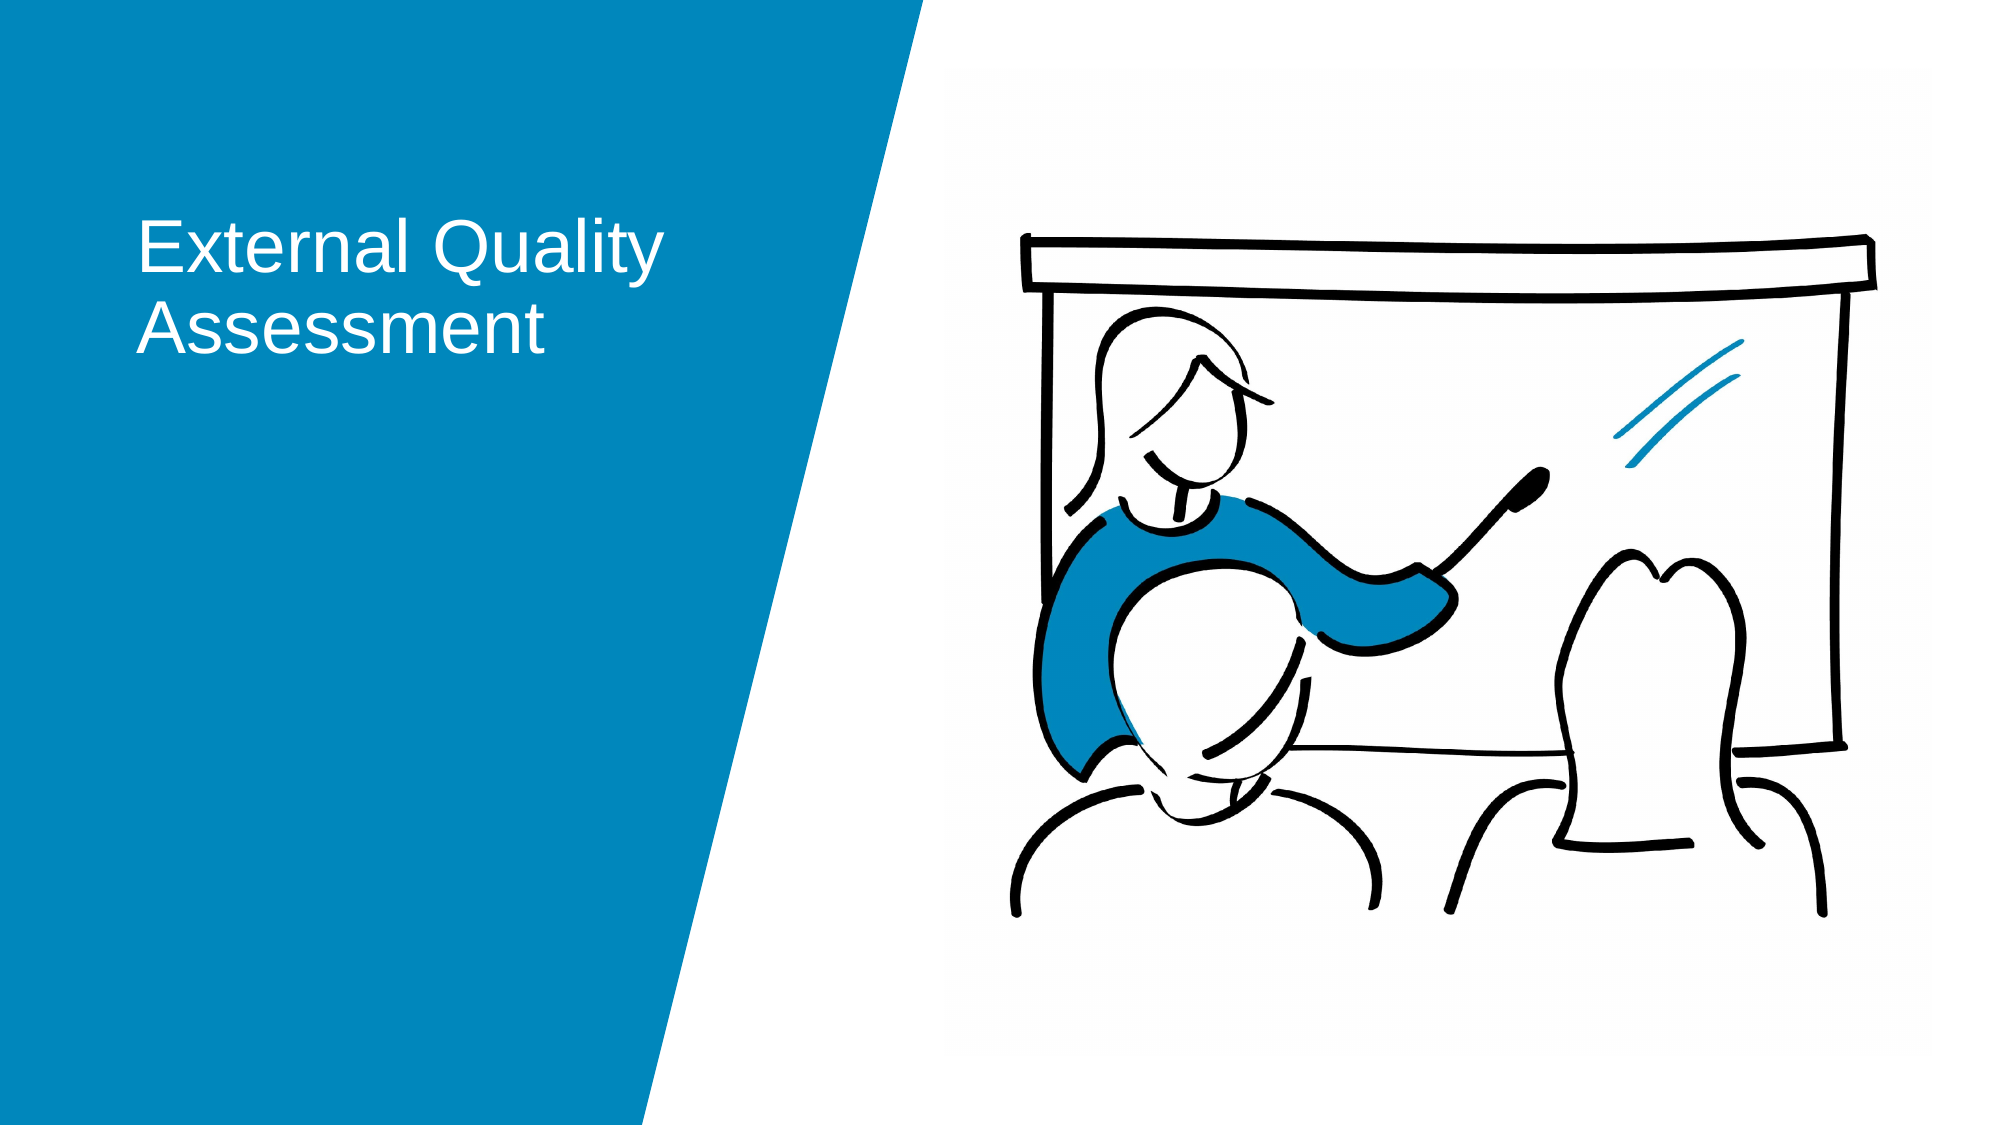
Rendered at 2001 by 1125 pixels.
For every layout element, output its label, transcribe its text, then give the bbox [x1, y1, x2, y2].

title External Quality Assessment [136, 0, 775, 371]
picture [944, 68, 1932, 1056]
